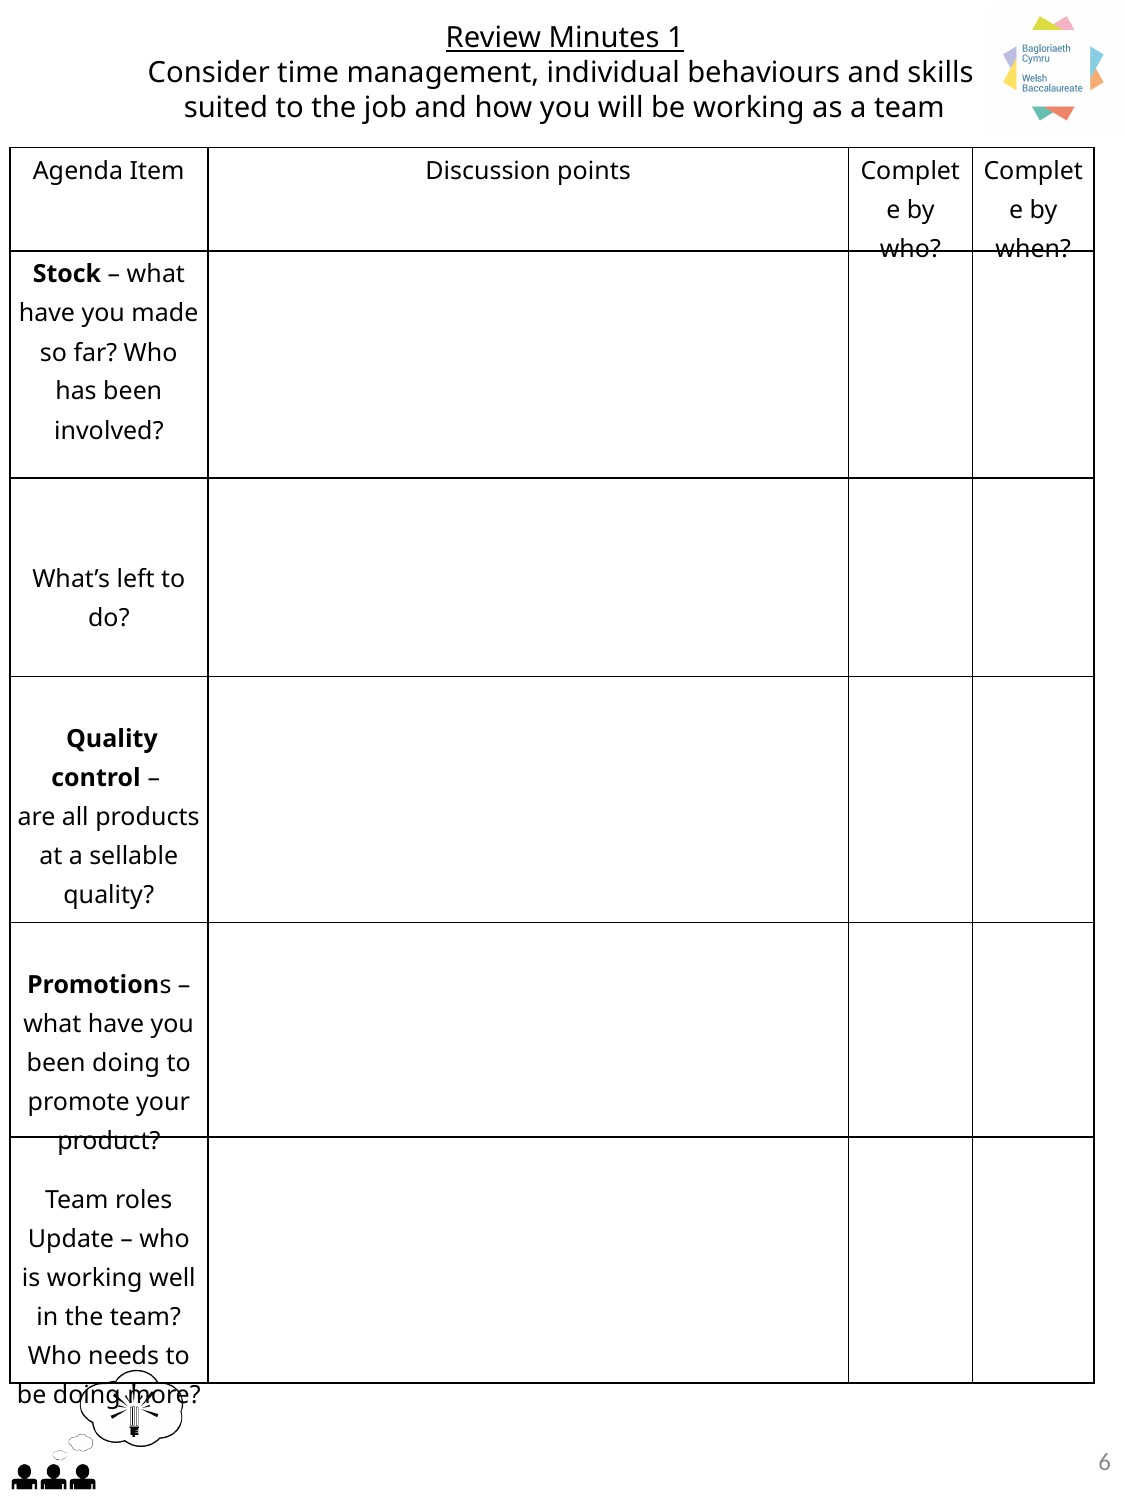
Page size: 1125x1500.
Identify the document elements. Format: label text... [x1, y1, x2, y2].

table_cell [209, 252, 848, 477]
table_cell [973, 923, 1093, 1136]
table_cell [849, 923, 972, 1136]
table_cell Promotions –what have you been doing to promote your product? [11, 923, 207, 1136]
table_cell [973, 479, 1093, 676]
table_cell [849, 1138, 972, 1382]
table_cell What’s left to do? [11, 479, 207, 676]
picture [9, 1365, 196, 1491]
table_cell [973, 1138, 1093, 1382]
table_cell [209, 1138, 848, 1382]
table_header Discussion points [209, 148, 848, 250]
table_cell [209, 923, 848, 1136]
table_header Complete by when? [973, 148, 1093, 250]
table_cell [209, 479, 848, 676]
table_cell Quality control – are all products at a sellable quality? [11, 677, 207, 922]
text_box Review Minutes 1 Consider time management, individual behaviours and skills suited to the job and how you will be working as a team [9, 10, 983, 131]
table_cell [849, 677, 972, 922]
table_cell [849, 252, 972, 477]
table_cell [209, 677, 848, 922]
table_cell [849, 479, 972, 676]
table_header Agenda Item [11, 148, 207, 250]
table_header Complete by who? [849, 148, 972, 250]
table_cell Team roles Update – who is working well in the team? Who needs to be doing more? [11, 1138, 207, 1382]
slide_number 6 [863, 1420, 1125, 1500]
picture [987, 7, 1125, 136]
table_cell Stock – what have you made so far? Who has been involved? [11, 252, 207, 477]
table_cell [973, 252, 1093, 477]
table_cell [973, 677, 1093, 922]
